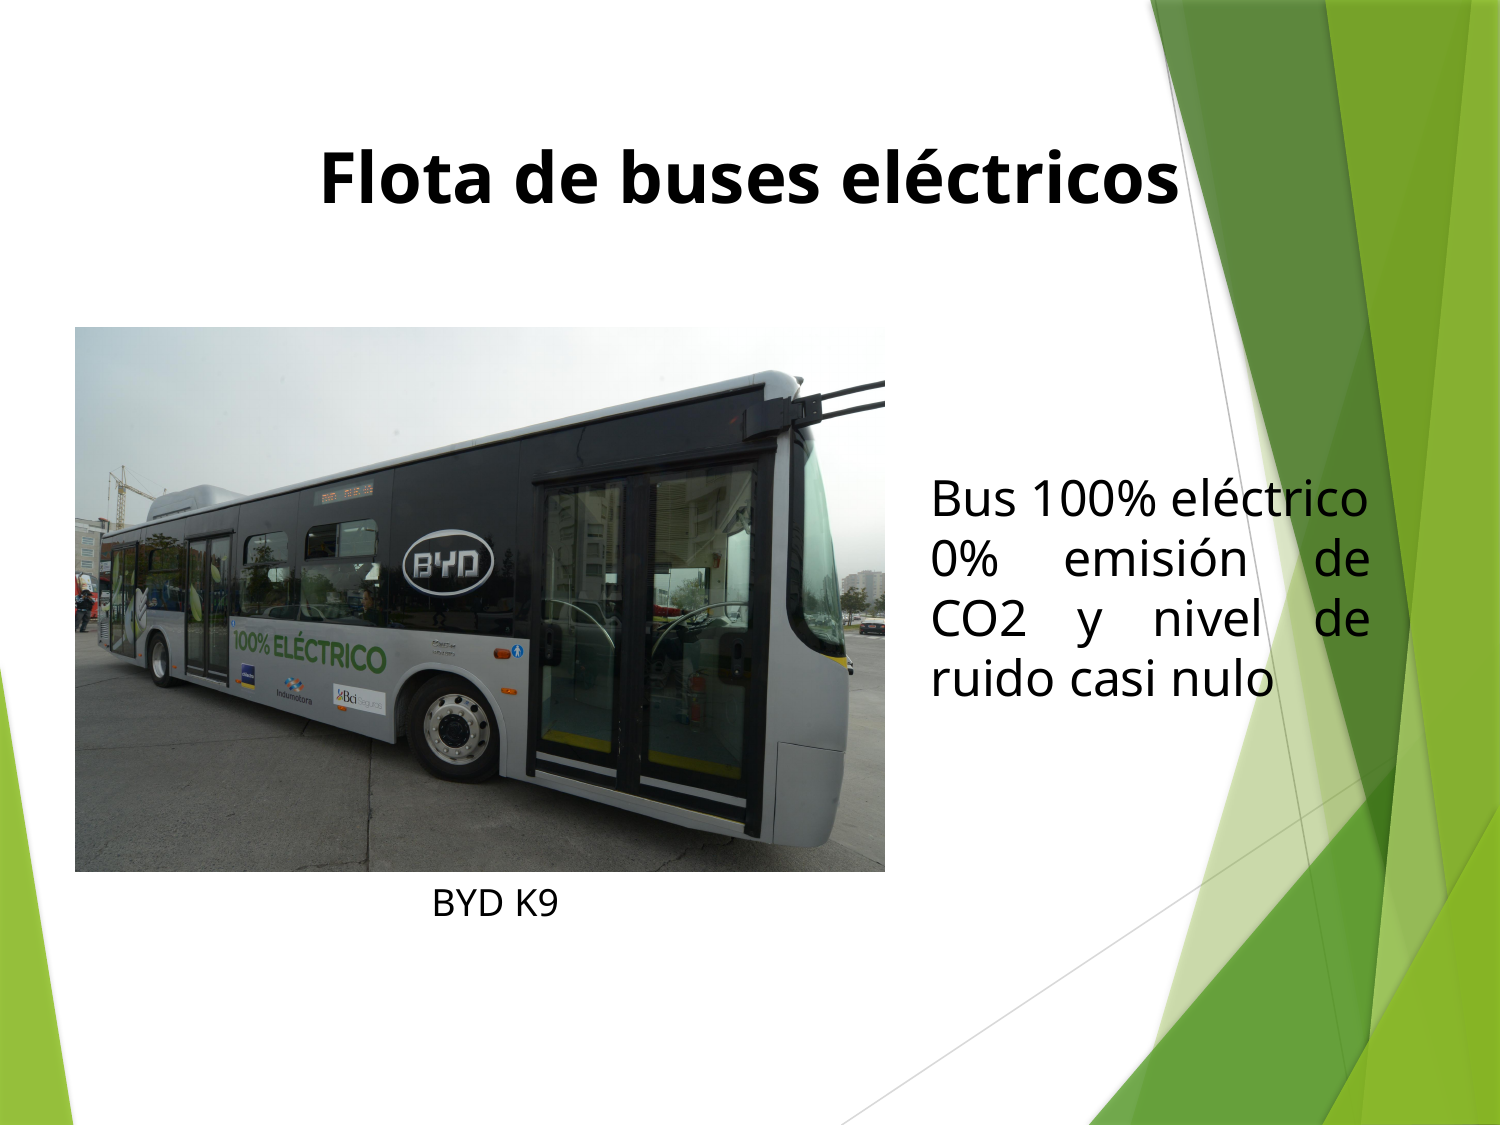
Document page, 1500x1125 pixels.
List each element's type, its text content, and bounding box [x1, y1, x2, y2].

title Flota de buses eléctricos [75, 45, 1425, 233]
picture [74, 326, 885, 872]
text_box BYD K9 [74, 871, 916, 932]
text_box Bus 100% eléctrico 0% emisión de CO2 y nivel de ruido casi nulo [915, 458, 1388, 714]
